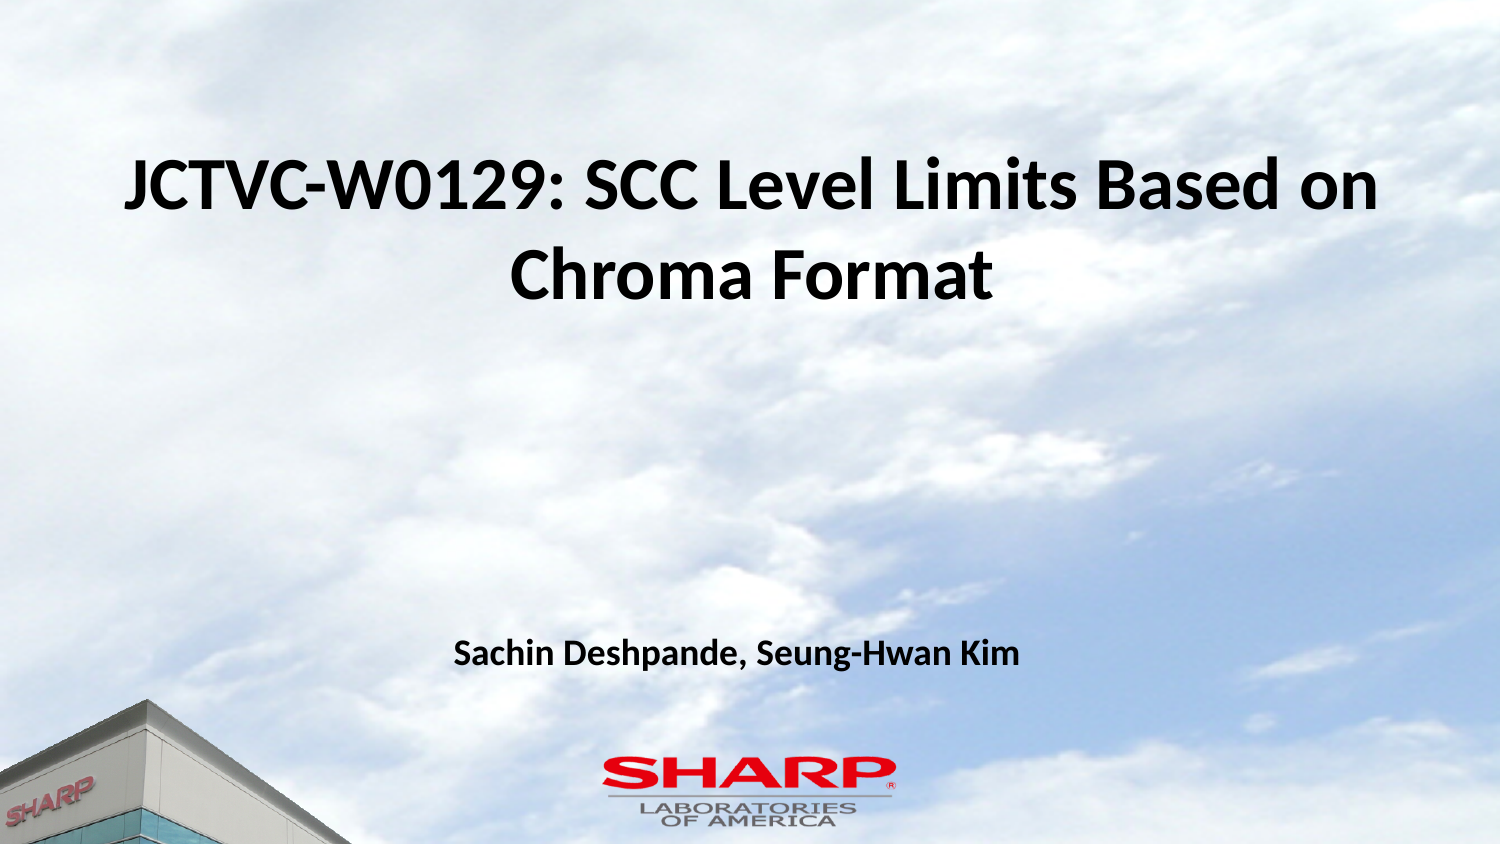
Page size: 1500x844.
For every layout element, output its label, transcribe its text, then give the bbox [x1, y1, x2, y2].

text_box Sachin Deshpande, Seung-Hwan Kim [287, 559, 1188, 741]
picture [0, 0, 1500, 844]
title JCTVC-W0129: SCC Level Limits Based on Chroma Format [74, 134, 1431, 316]
